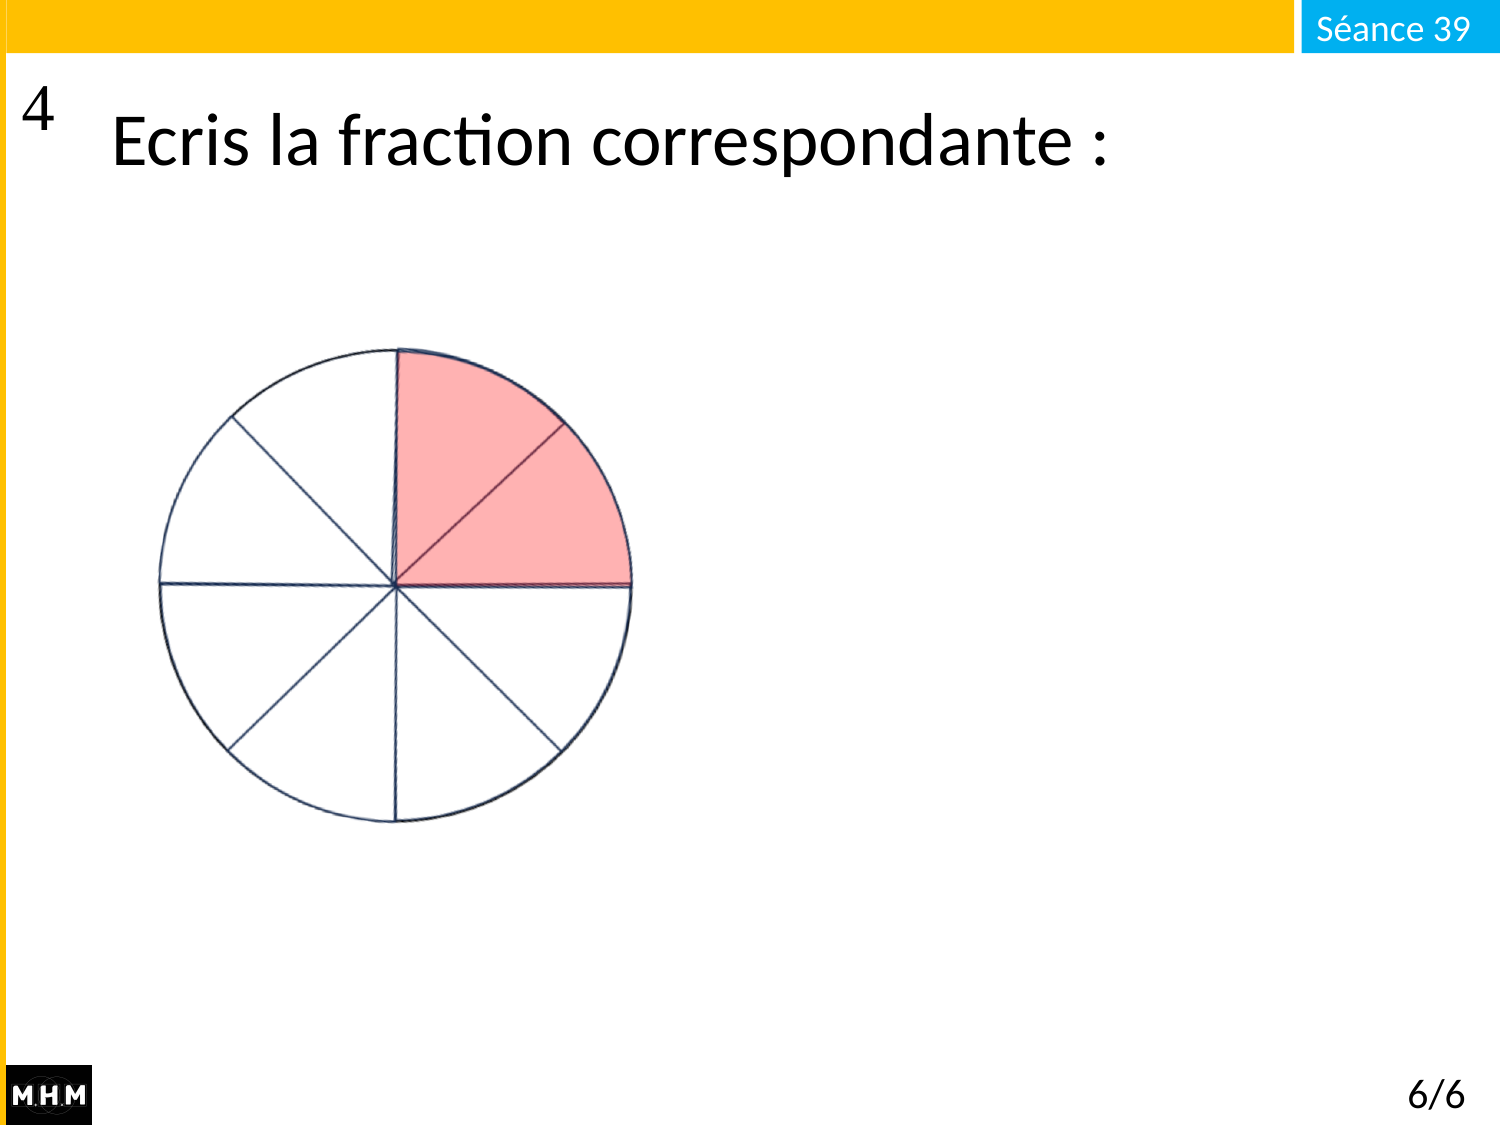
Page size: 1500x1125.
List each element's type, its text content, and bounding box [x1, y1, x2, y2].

picture [97, 292, 686, 874]
picture [6, 1065, 92, 1125]
title Ecris la fraction correspondante : [96, 60, 1391, 223]
list 6/6 [1373, 1064, 1500, 1125]
